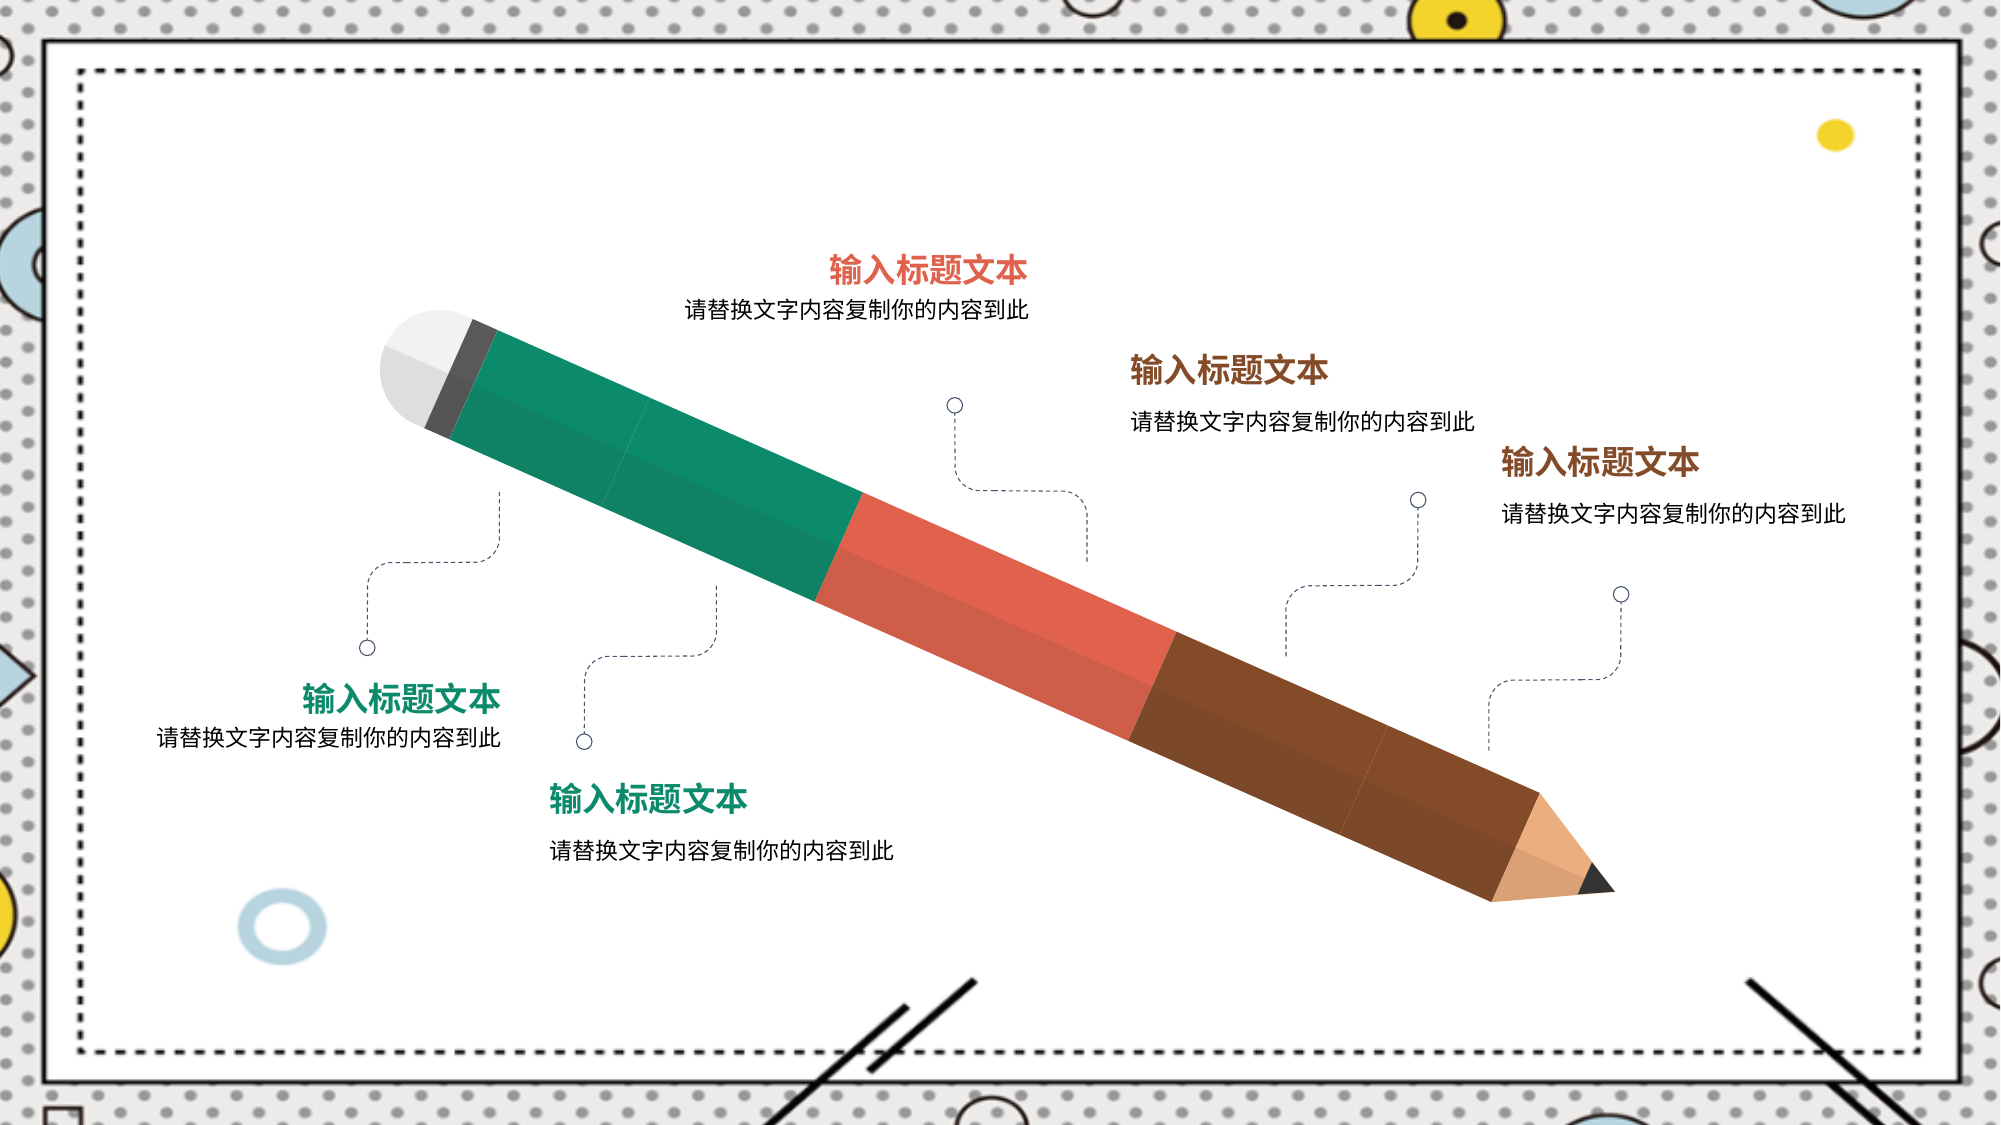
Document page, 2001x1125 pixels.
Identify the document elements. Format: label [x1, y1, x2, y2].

text_box [1488, 441, 1883, 751]
text_box [1130, 349, 1512, 657]
picture [0, 0, 2001, 1125]
text_box [120, 491, 502, 804]
text_box [549, 585, 931, 905]
text_box [648, 249, 1088, 562]
text_box [502, 558, 1488, 679]
